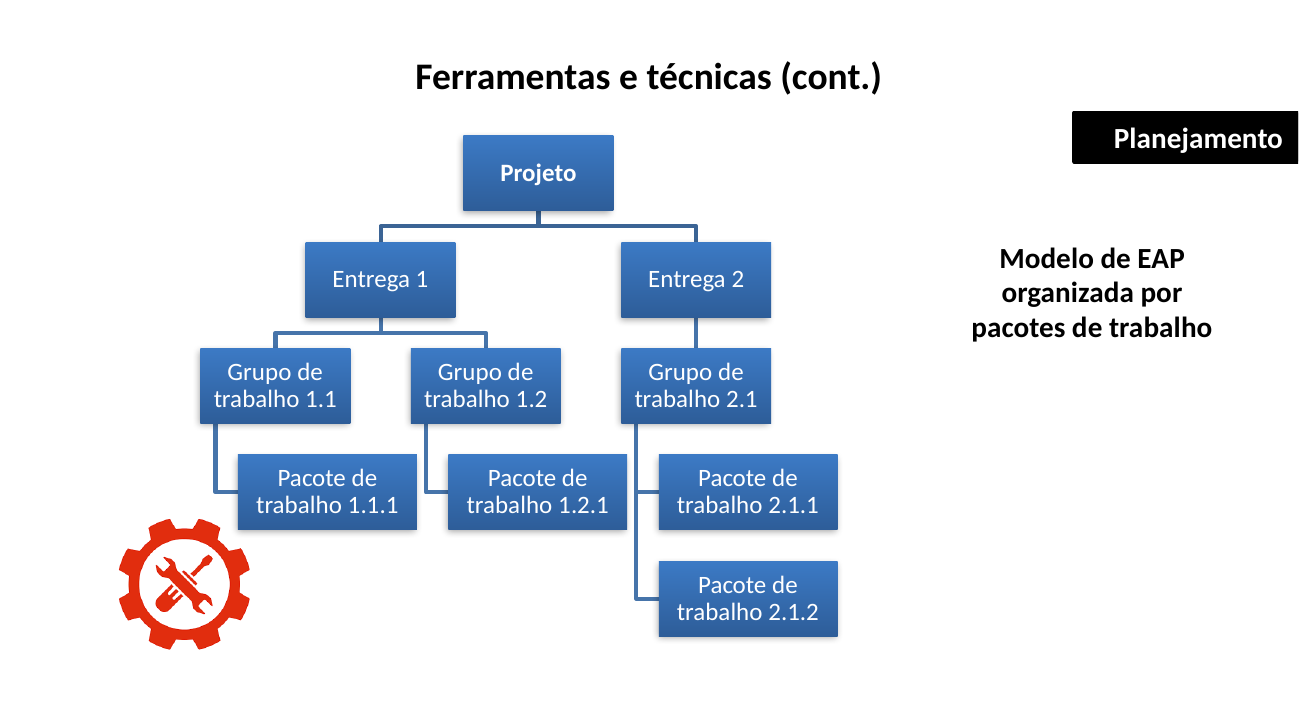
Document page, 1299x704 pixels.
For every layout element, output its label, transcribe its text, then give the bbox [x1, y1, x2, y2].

text_box Modelo de EAP organizada por pacotes de trabalho [950, 231, 1234, 353]
text_box Ferramentas e técnicas (cont.) [0, 44, 1299, 106]
text_box Planejamento [1074, 112, 1299, 162]
picture [117, 517, 251, 651]
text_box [200, 135, 838, 637]
